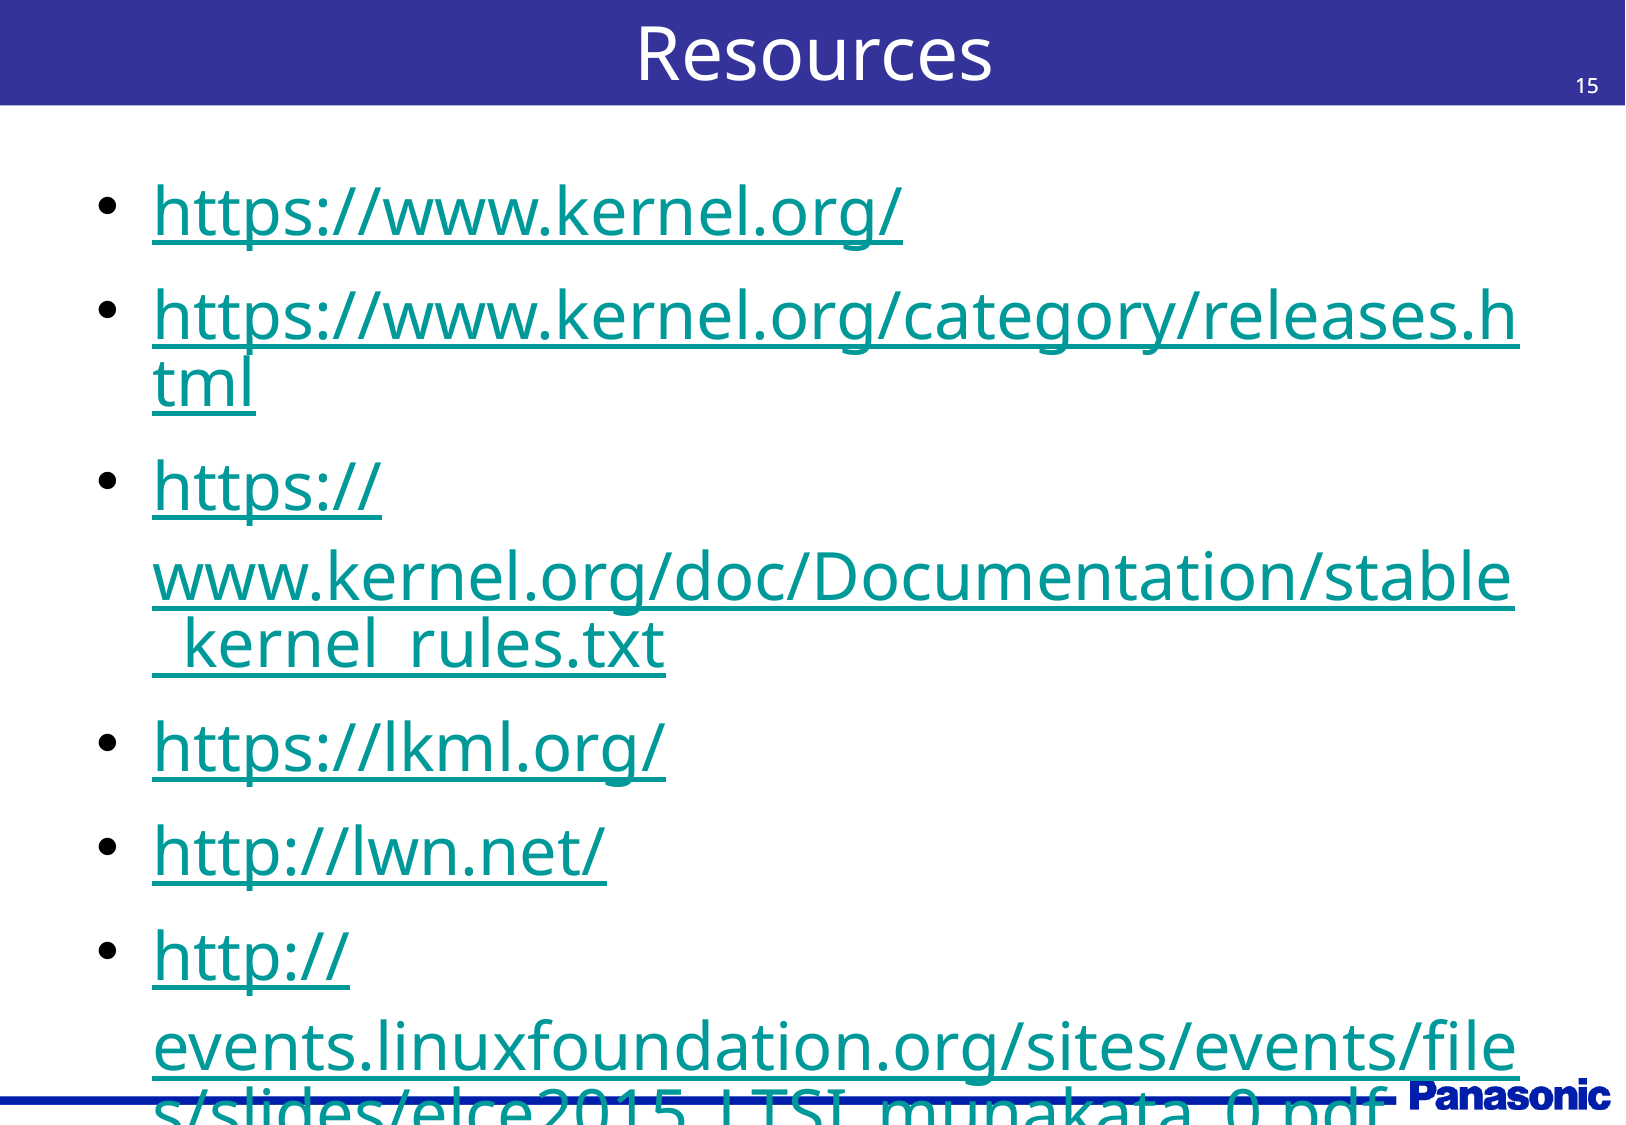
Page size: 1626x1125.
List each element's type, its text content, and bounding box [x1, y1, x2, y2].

title Resources [83, 0, 1547, 103]
slide_number 15 [1522, 65, 1615, 106]
list https://www.kernel.org/ https://www.kernel.org/category/releases.html https://www.kernel.org/doc/Documentation/stable_kernel_rules.txt https://lkml.org/ http://lwn.net/ http://events.linuxfoundation.org/sites/events/files/slides/elce2015_LTSI_munakata_0.pdf [80, 160, 1544, 1006]
picture [0, 1077, 1616, 1110]
